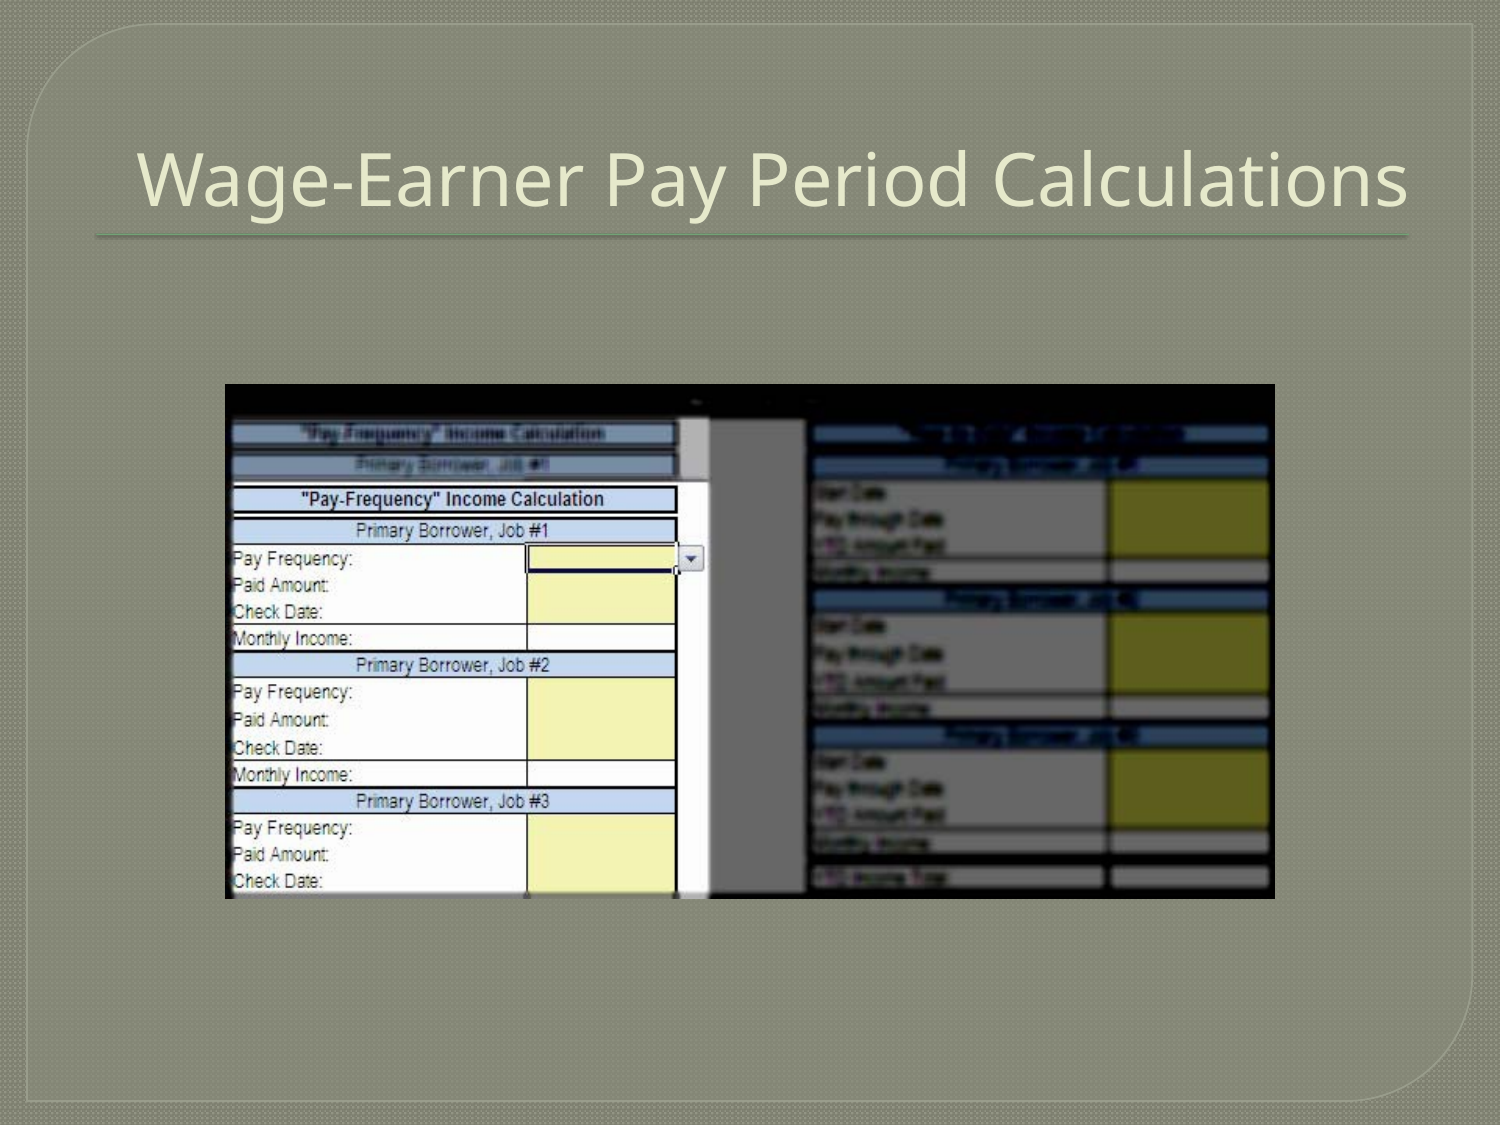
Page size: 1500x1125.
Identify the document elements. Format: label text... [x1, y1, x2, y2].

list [224, 384, 1276, 899]
title Wage-Earner Pay Period Calculations [75, 41, 1425, 230]
